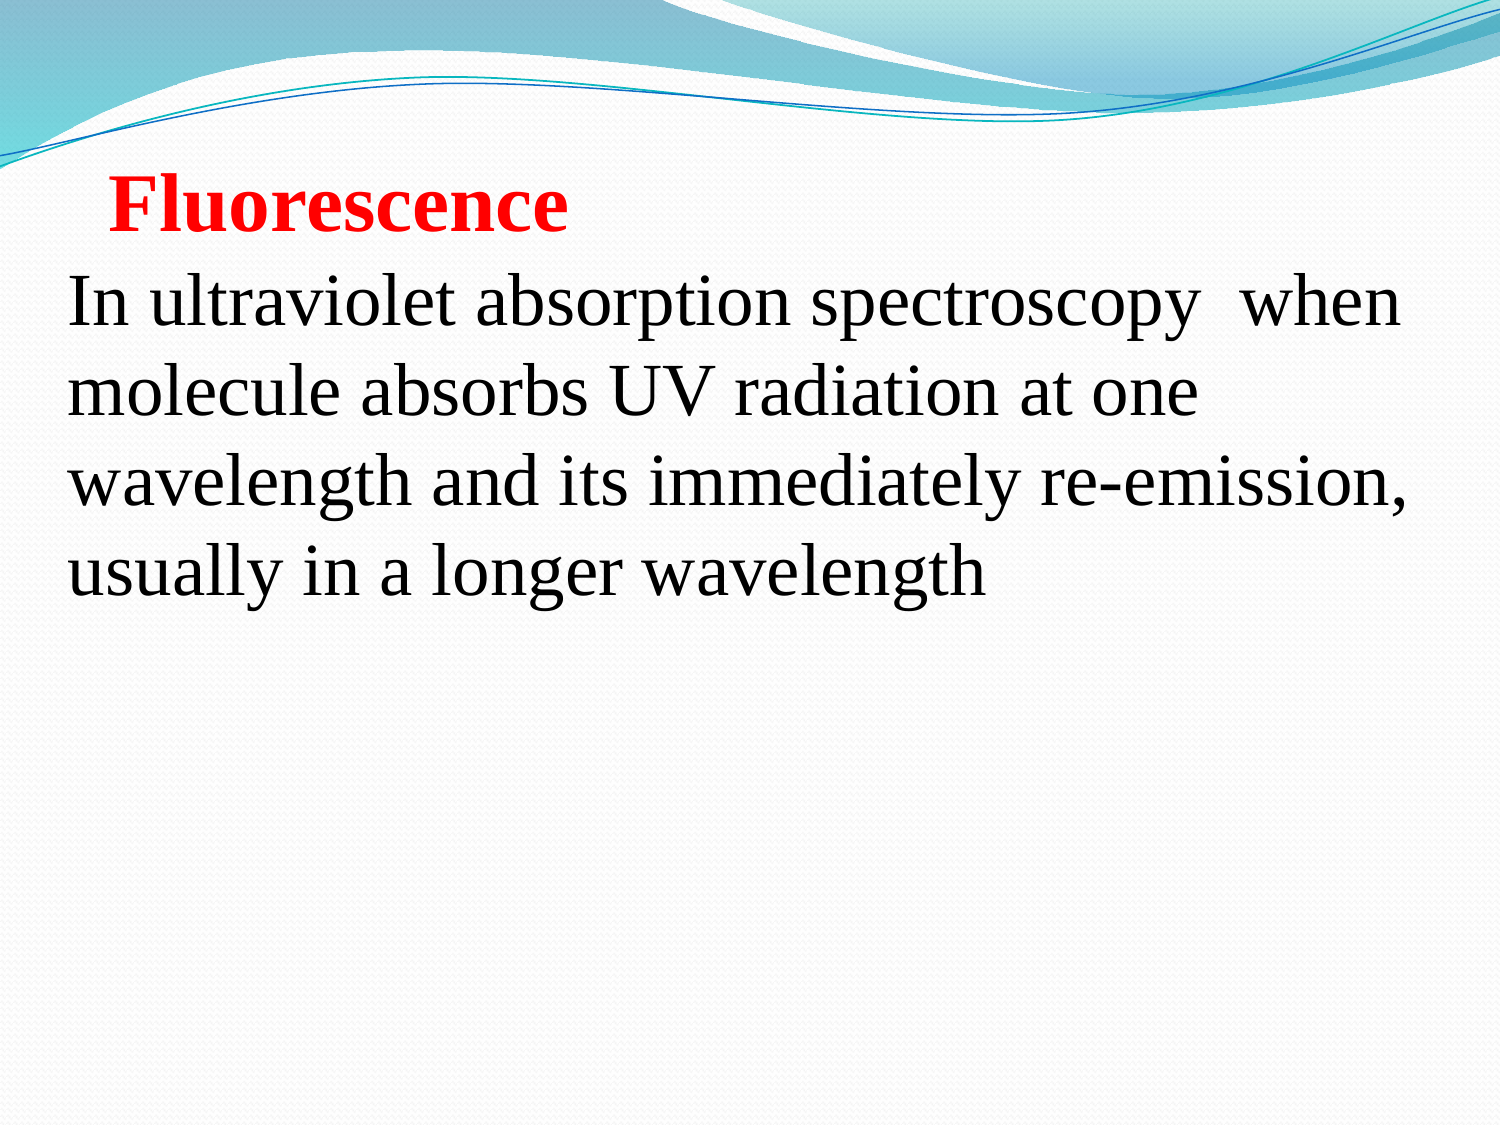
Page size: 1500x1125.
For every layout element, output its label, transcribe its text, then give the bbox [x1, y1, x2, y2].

text_box Fluorescence [72, 140, 585, 256]
text_box In ultraviolet absorption spectroscopy when molecule absorbs UV radiation at one wavelength and its immediately re-emission, usually in a longer wavelength [53, 243, 1483, 619]
